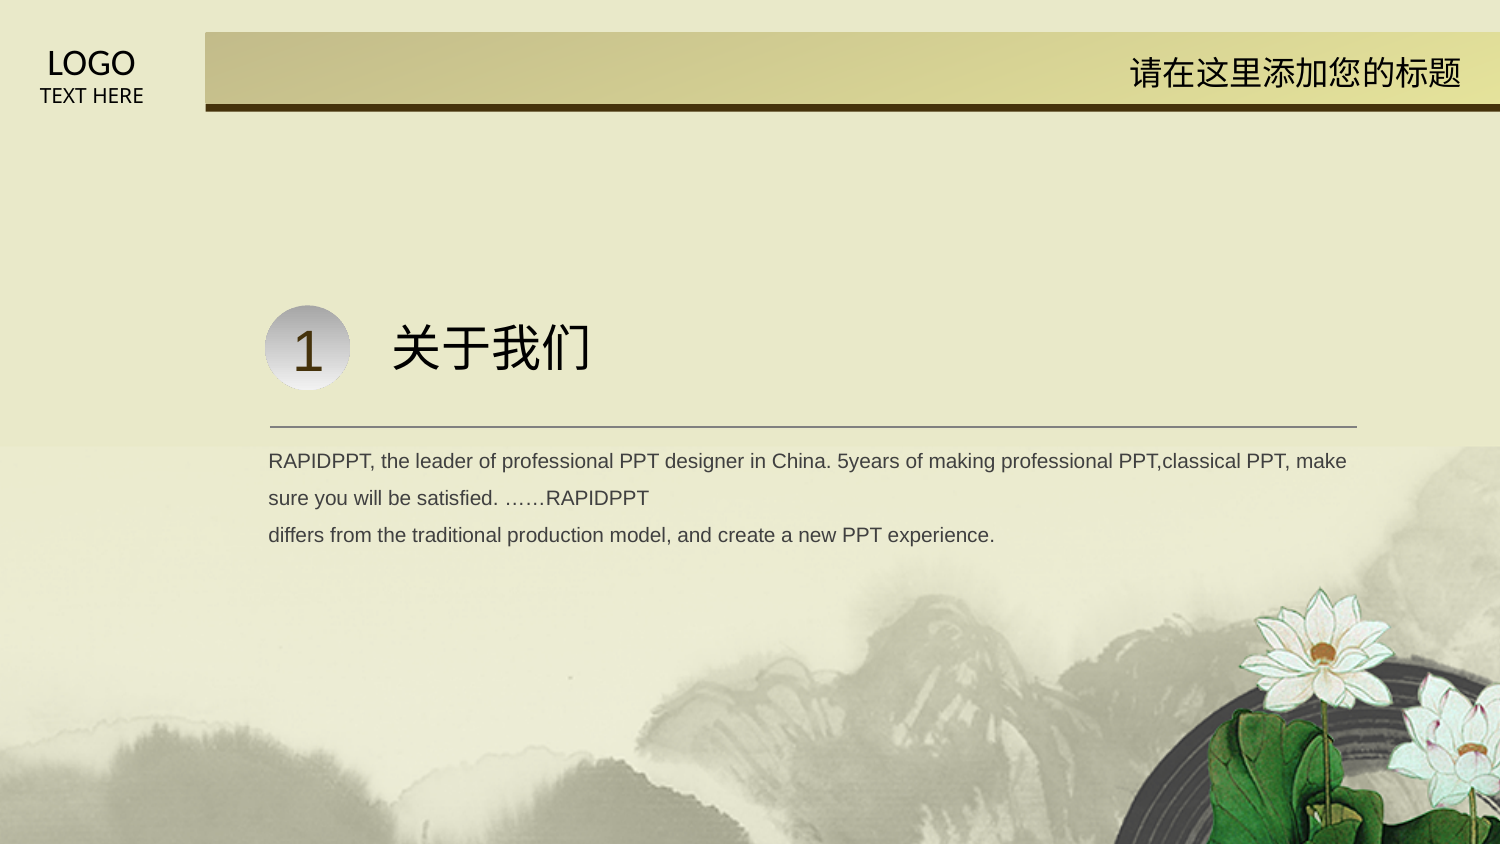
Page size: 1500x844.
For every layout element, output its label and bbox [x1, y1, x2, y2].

text_box [0, 0, 1500, 844]
text_box [253, 426, 1400, 557]
